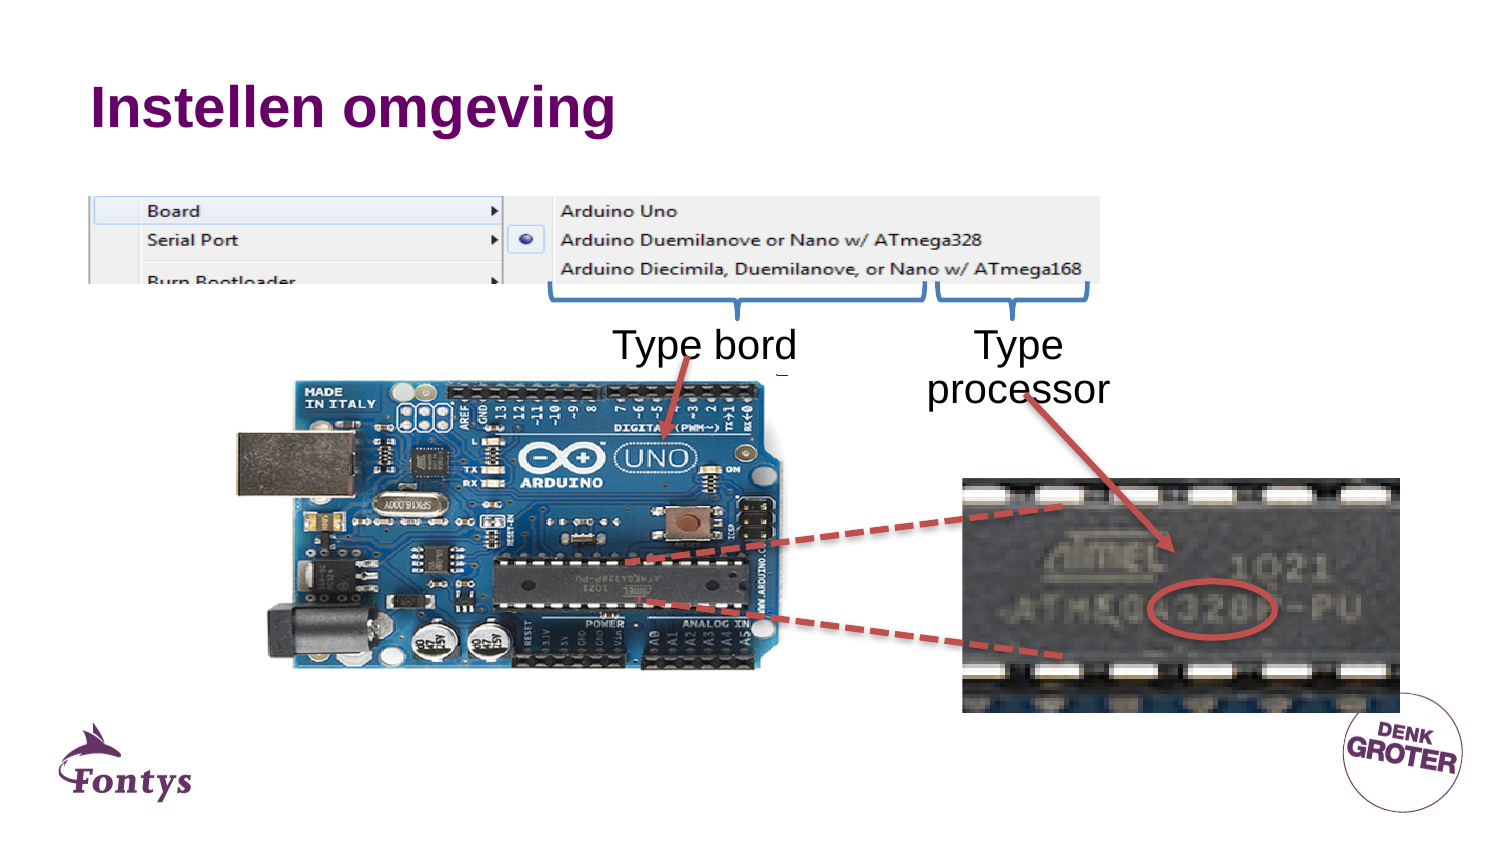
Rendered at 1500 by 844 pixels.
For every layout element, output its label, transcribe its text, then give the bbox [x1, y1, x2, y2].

text_box Type processor [912, 318, 1125, 419]
text_box [844, 624, 865, 634]
text_box [919, 634, 939, 643]
text_box [944, 637, 957, 646]
text_box [795, 535, 815, 544]
text_box [844, 528, 865, 538]
text_box [894, 522, 914, 531]
text_box [944, 516, 957, 525]
text_box [869, 525, 890, 535]
picture [0, 0, 1500, 844]
text_box [937, 293, 1088, 318]
text_box [549, 293, 925, 318]
text_box [819, 531, 840, 541]
text_box [894, 630, 914, 640]
text_box [820, 621, 840, 630]
text_box [679, 355, 691, 373]
title Instellen omgeving [75, 33, 1425, 175]
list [87, 196, 1101, 284]
text_box [869, 627, 890, 637]
text_box Type bord [599, 318, 813, 375]
text_box [795, 617, 815, 627]
text_box [1022, 391, 1107, 476]
text_box [919, 519, 939, 528]
